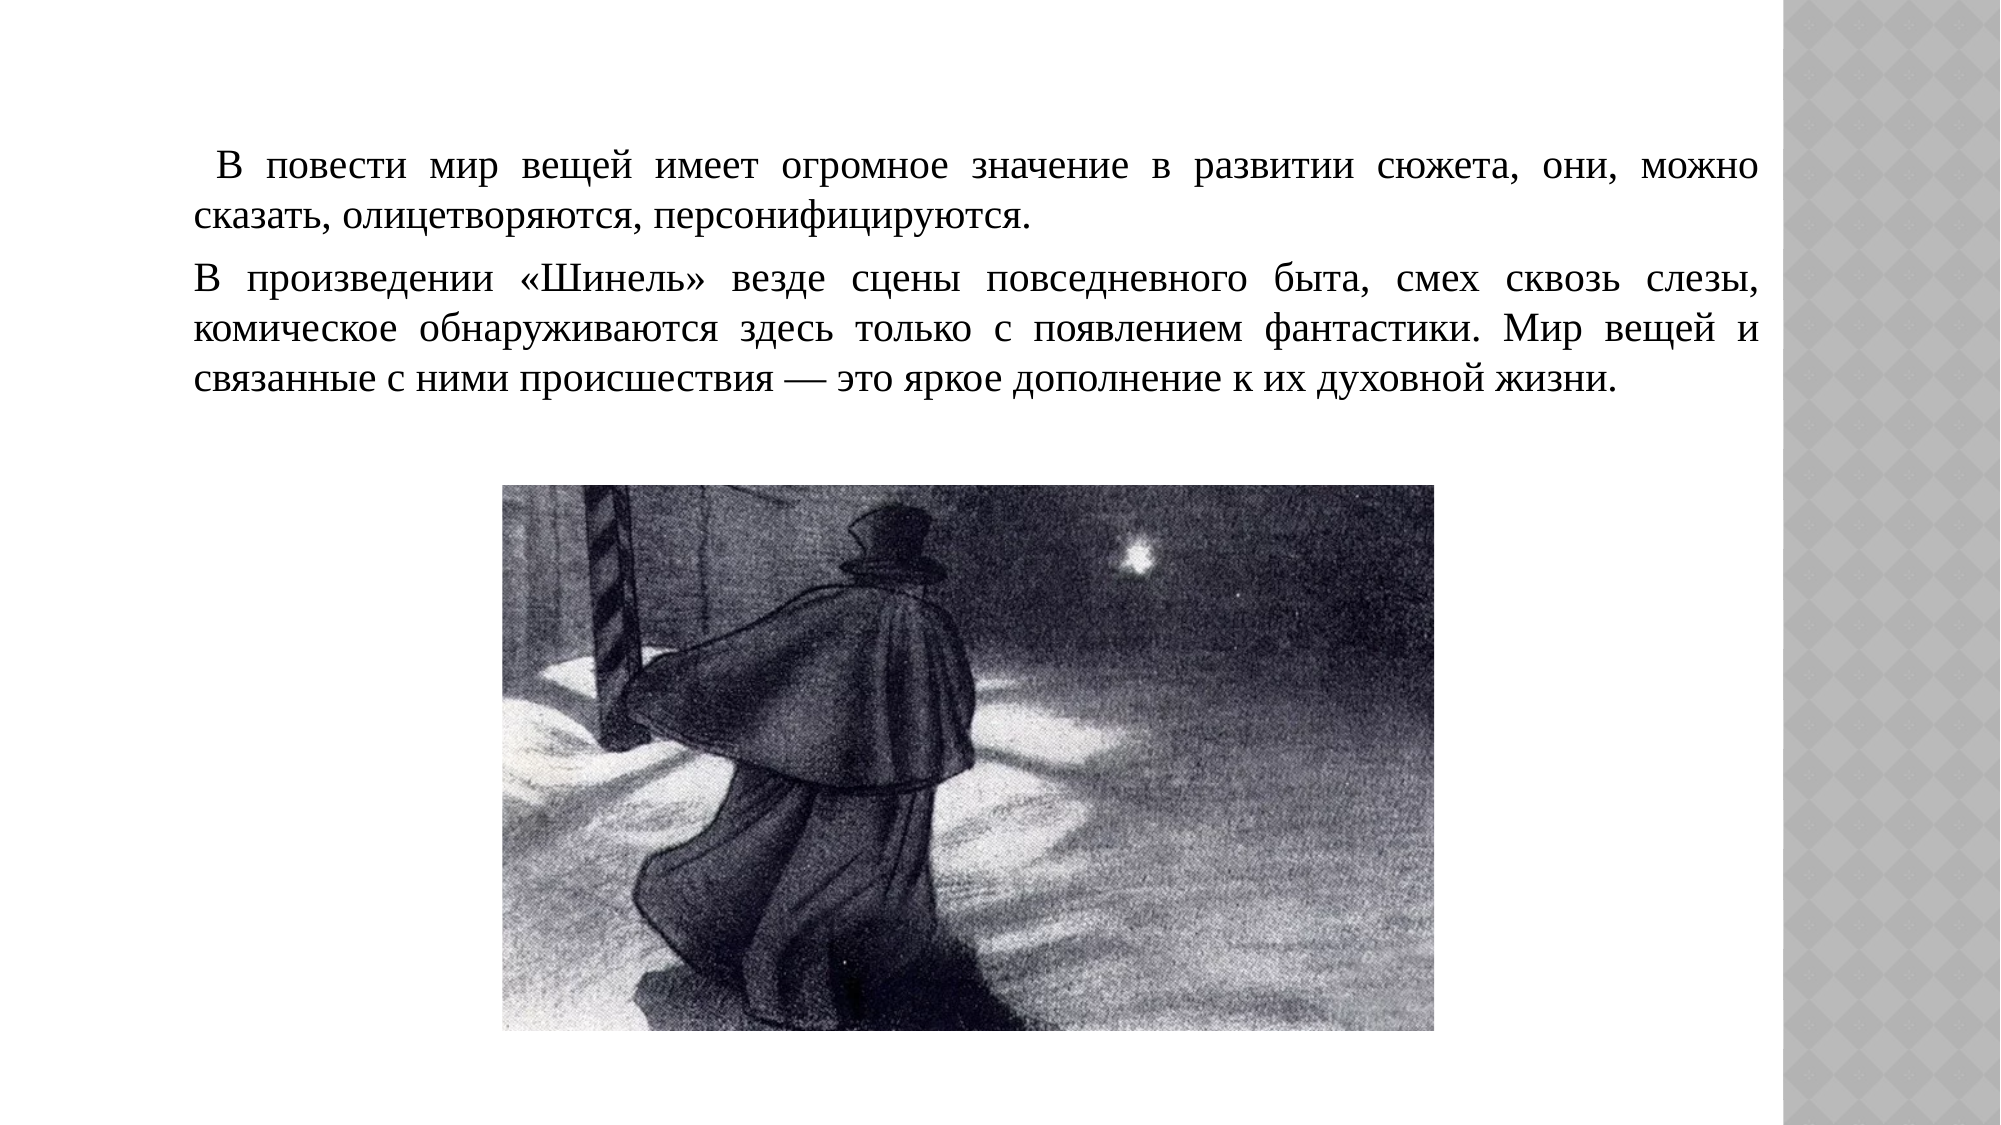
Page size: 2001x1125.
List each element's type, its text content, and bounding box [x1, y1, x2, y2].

list В повести мир вещей имеет огромное значение в развитии сюжета, они, можно сказать, олицетворяются, персонифицируются. В произведении «Шинель» везде сцены повседневного быта, смех сквозь слезы, комическое обнаруживаются здесь только с появлением фантастики. Мир вещей и связанные с ними происшествия — это яркое дополнение к их духовной жизни. [172, 129, 1775, 796]
picture [501, 484, 1435, 1032]
